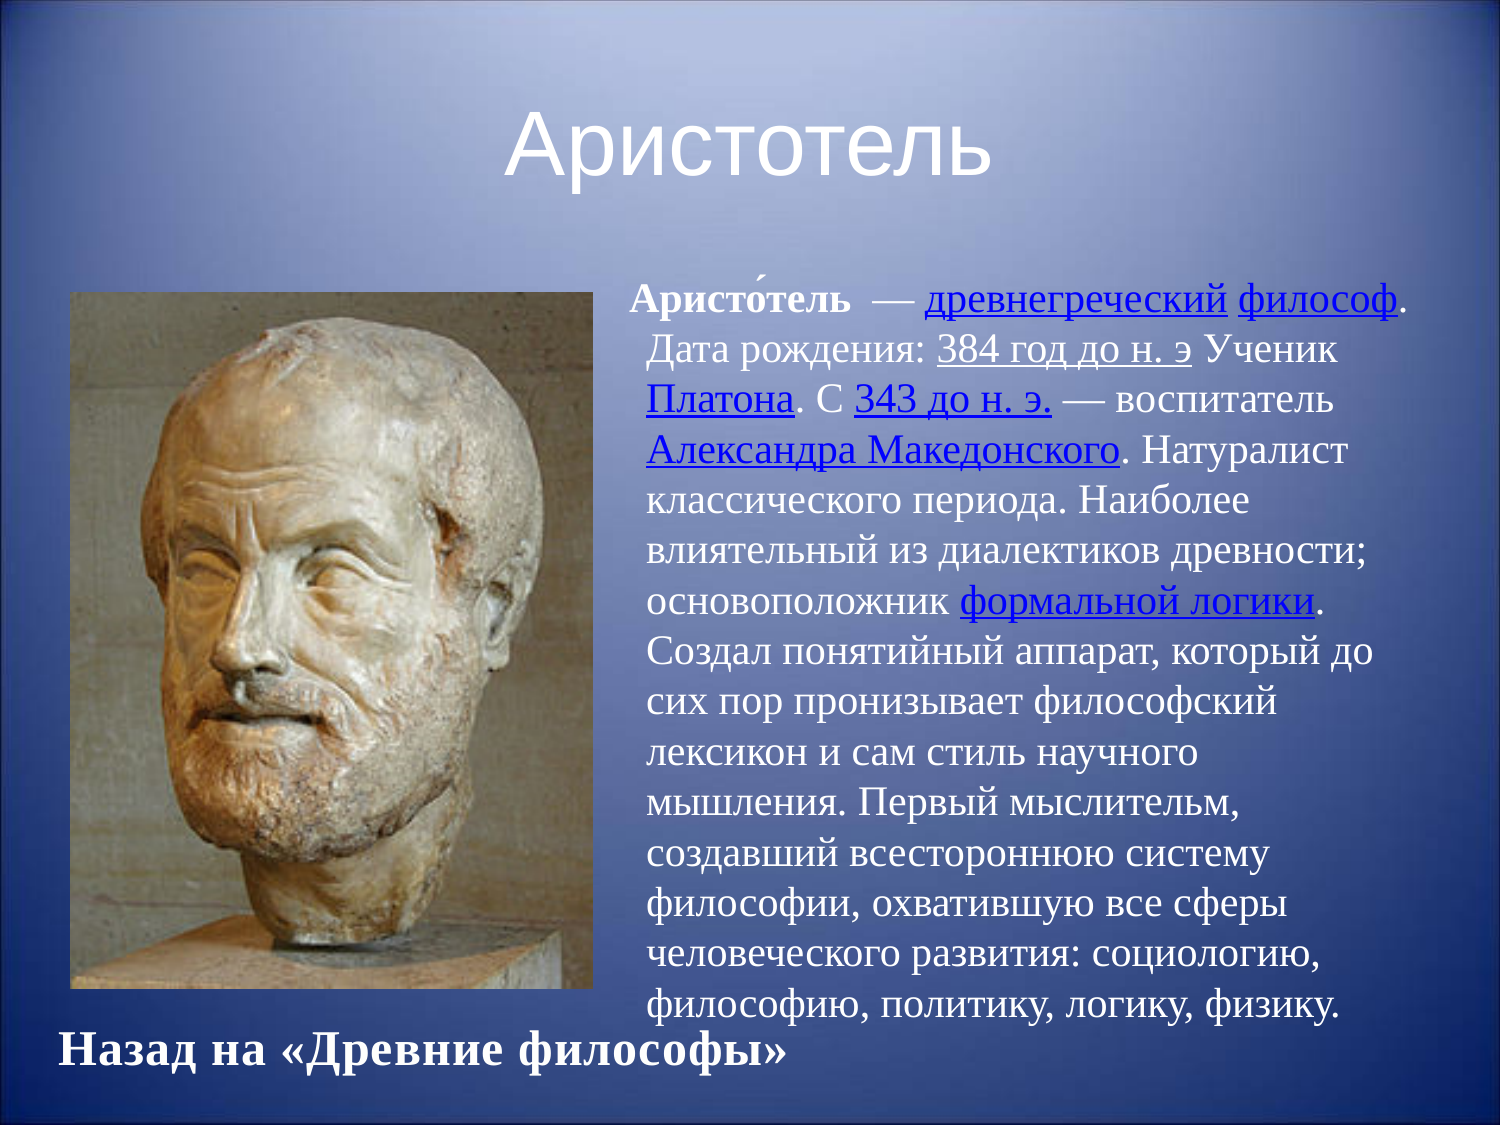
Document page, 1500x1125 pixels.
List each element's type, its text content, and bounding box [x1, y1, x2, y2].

title Аристотель [74, 44, 1426, 233]
text_box Назад на «Древние философы» [43, 1007, 805, 1083]
list Аристо́тель — древнегреческий философ. Дата рождения: 384 год до н. э Ученик Платона. С 343 до н. э. — воспитатель Александра Македонского. Натуралист классического периода. Наиболее влиятельный из диалектиков древности; основоположник формальной логики. Создал понятийный аппарат, который до сих пор пронизывает философский лексикон и сам стиль научного мышления. Первый мыслительм, создавший всестороннюю систему философии, охватившую все сферы человеческого развития: социологию, философию, политику, логику, физику. [573, 262, 1426, 1079]
picture [0, 0, 1500, 1125]
